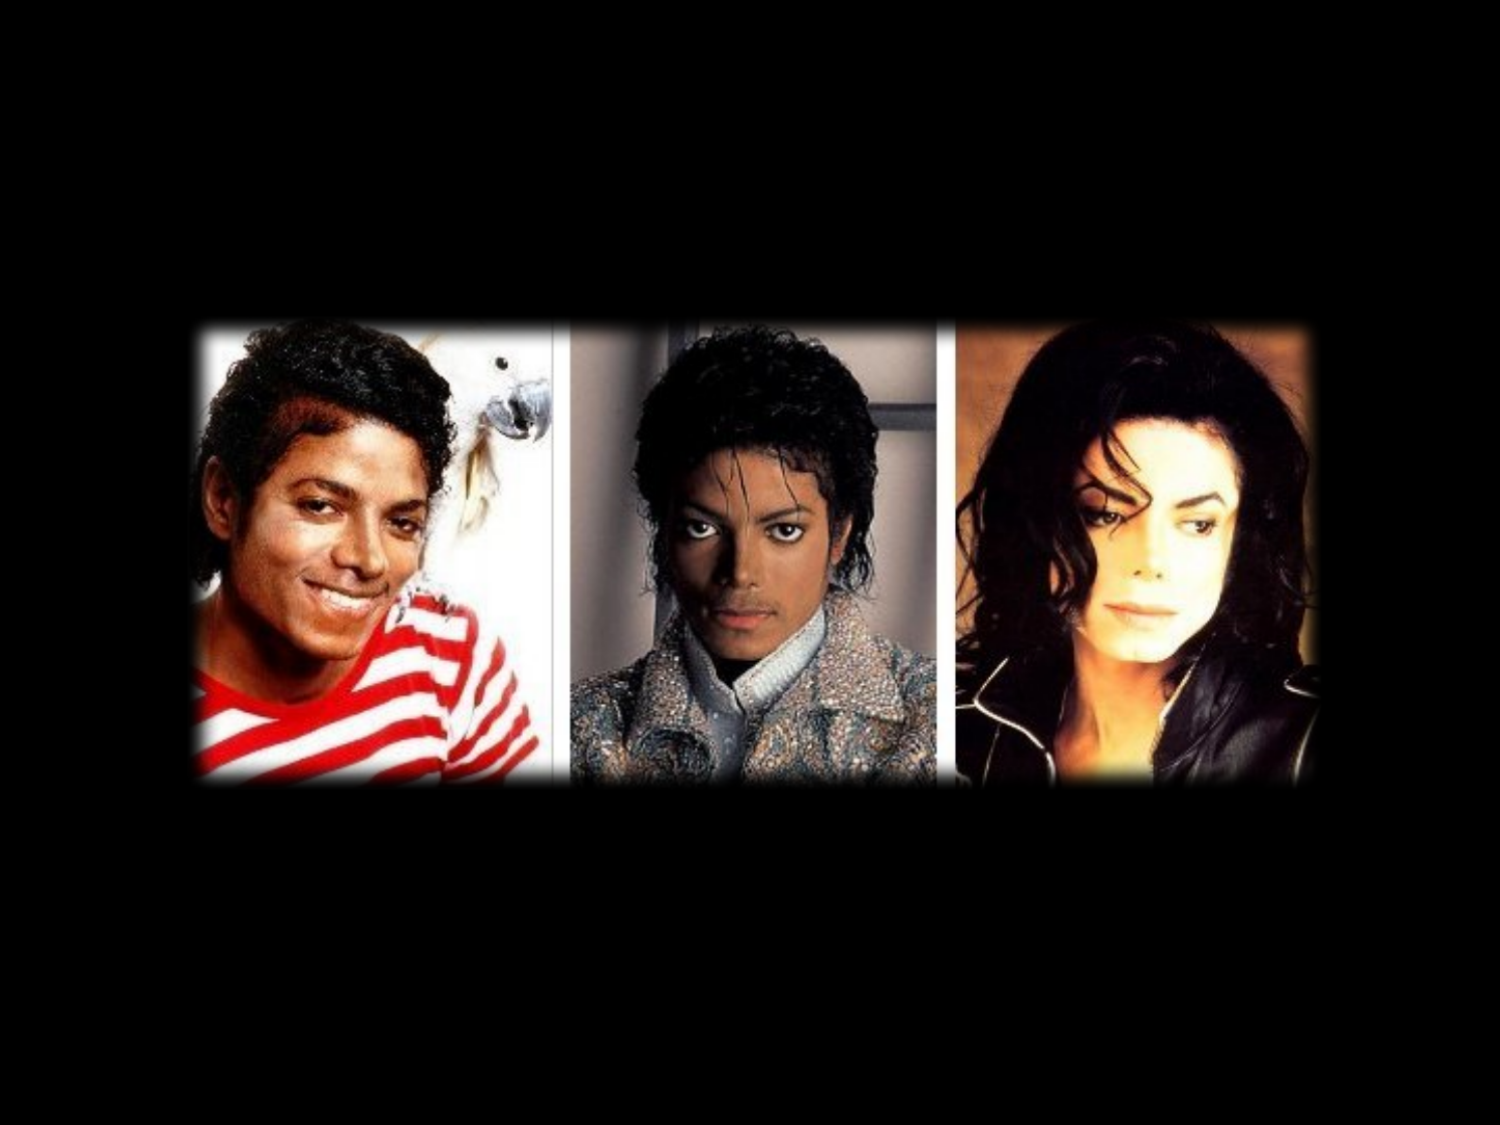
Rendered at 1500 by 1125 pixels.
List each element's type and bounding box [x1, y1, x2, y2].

picture [187, 316, 1324, 790]
